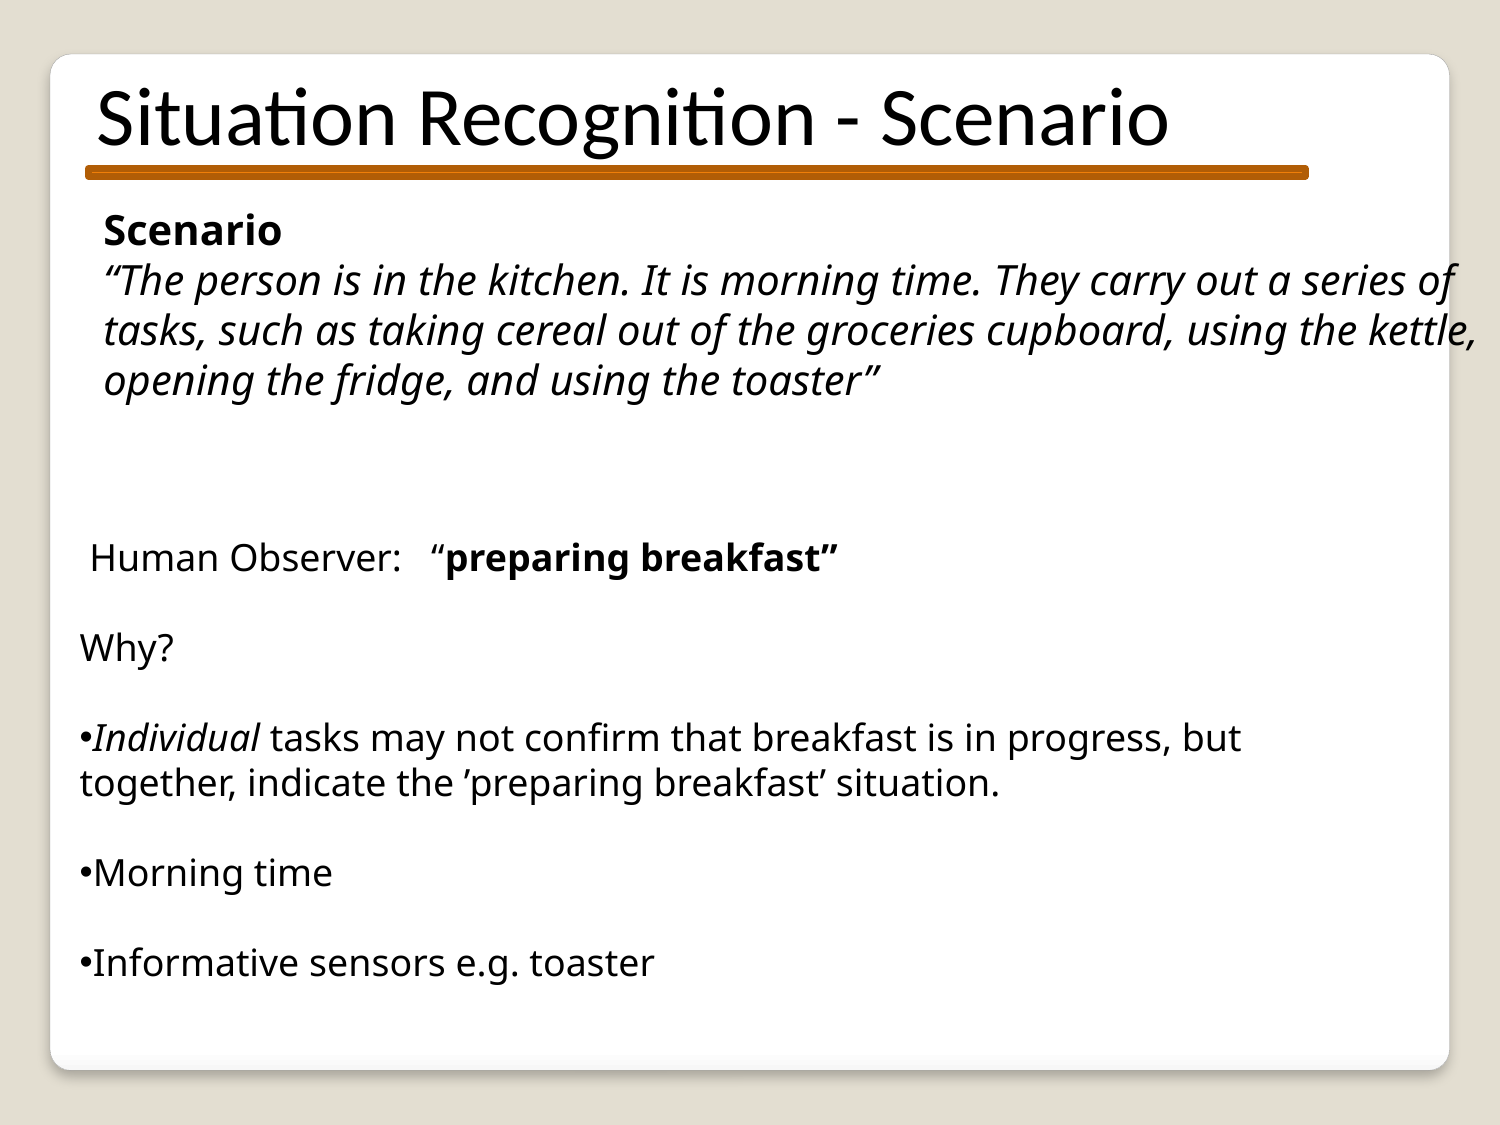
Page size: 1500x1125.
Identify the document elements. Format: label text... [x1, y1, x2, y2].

text_box Situation Recognition - Scenario [82, 54, 1454, 270]
text_box Human Observer: “preparing breakfast” Why? Individual tasks may not confirm that breakfast is in progress, but together, indicate the ’preparing breakfast’ situation. Morning time Informative sensors e.g. toaster [64, 527, 1412, 992]
text_box Scenario “The person is in the kitchen. It is morning time. They carry out a series of tasks, such as taking cereal out of the groceries cupboard, using the kettle, opening the fridge, and using the toaster” [88, 196, 1500, 412]
text_box [85, 165, 1309, 180]
